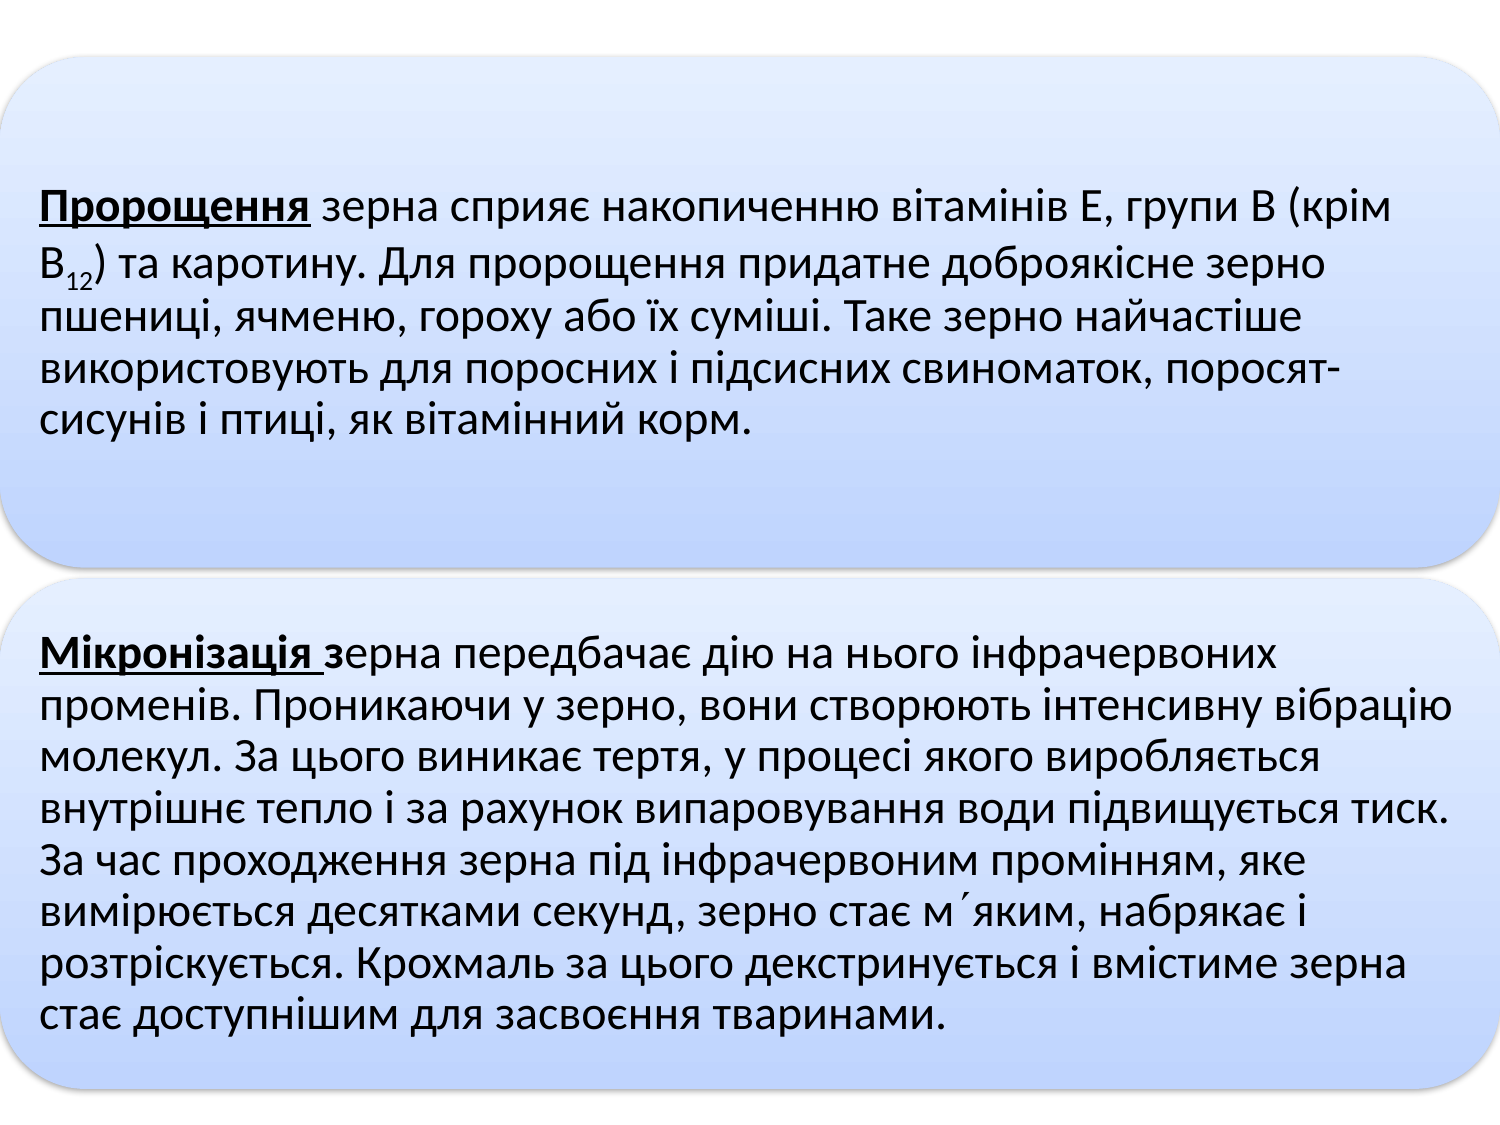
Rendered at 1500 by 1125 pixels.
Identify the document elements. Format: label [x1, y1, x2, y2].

text_box [0, 0, 1500, 1125]
